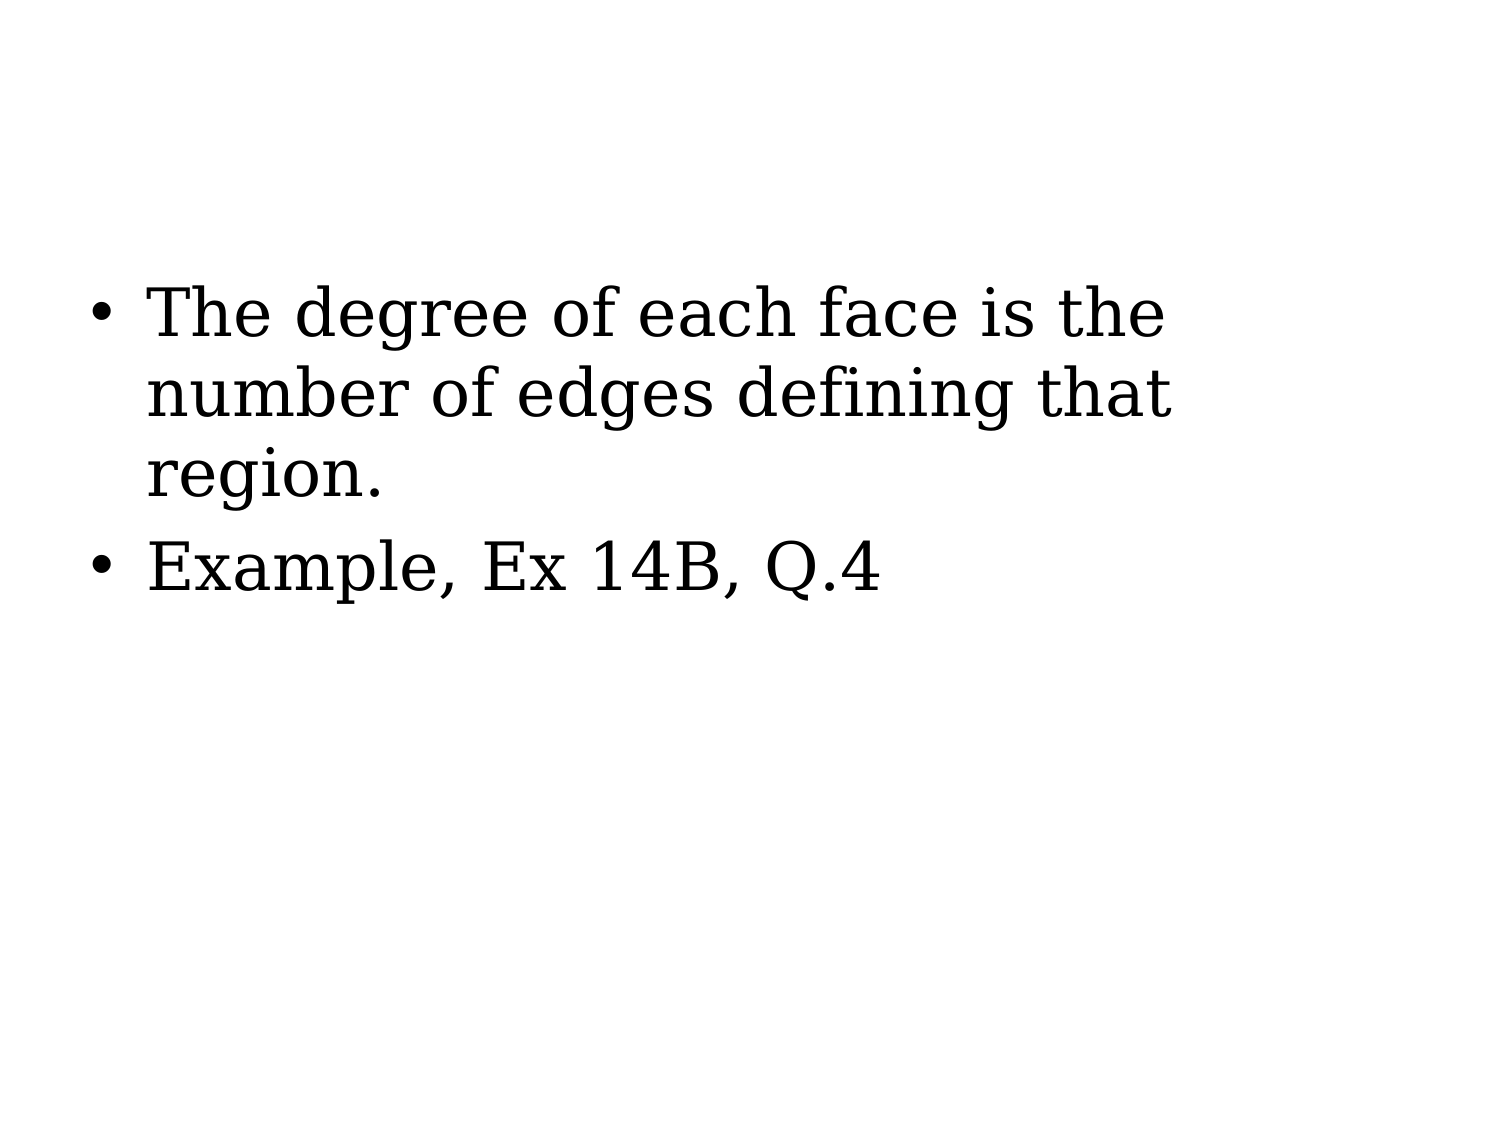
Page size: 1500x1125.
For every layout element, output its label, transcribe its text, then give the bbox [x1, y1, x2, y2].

list The degree of each face is the number of edges defining that region. Example, Ex 14B, Q.4 [75, 262, 1425, 1005]
